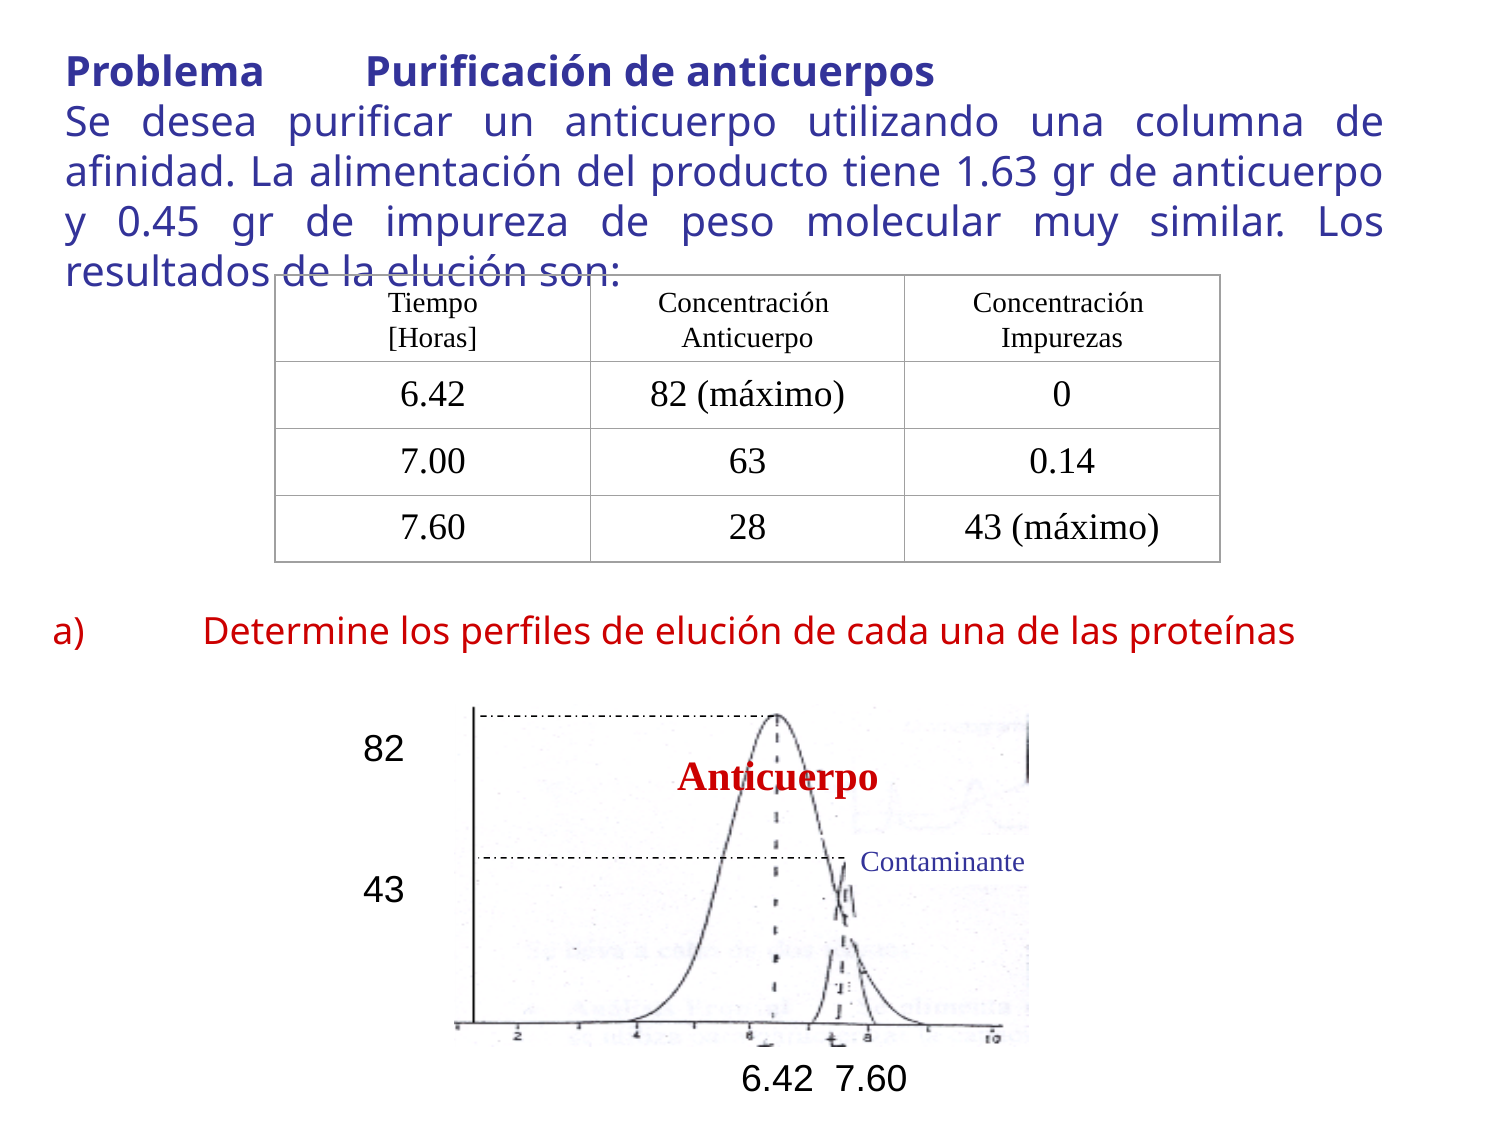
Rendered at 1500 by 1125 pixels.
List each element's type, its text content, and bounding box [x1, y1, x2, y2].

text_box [348, 703, 1164, 1108]
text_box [274, 274, 1221, 563]
text_box Problema Purificación de anticuerpos Se desea purificar un anticuerpo utilizando una columna de afinidad. La alimentación del producto tiene 1.63 gr de anticuerpo y 0.45 gr de impureza de peso molecular muy similar. Los resultados de la elución son: [50, 37, 1400, 303]
text_box a) Determine los perfiles de elución de cada una de las proteínas [37, 599, 1425, 660]
